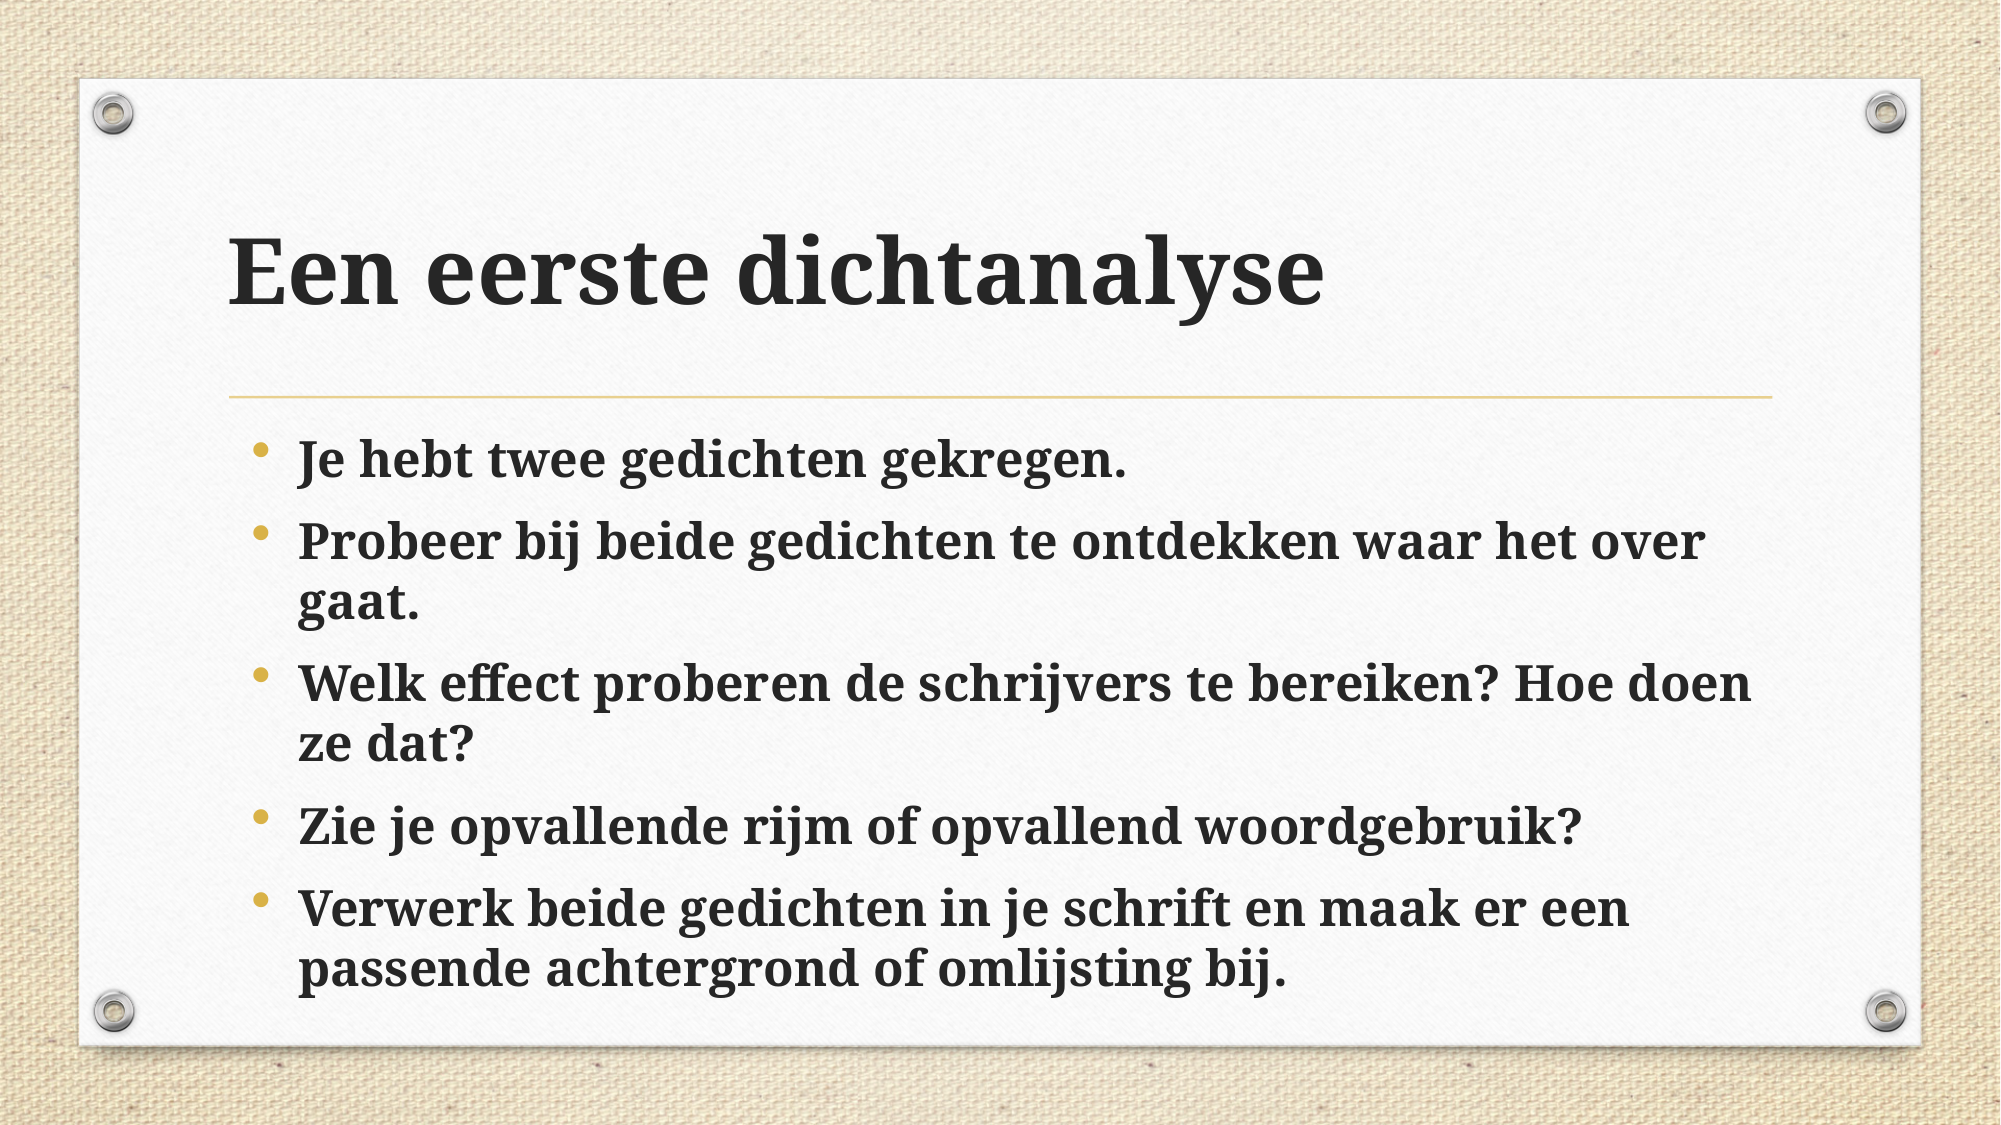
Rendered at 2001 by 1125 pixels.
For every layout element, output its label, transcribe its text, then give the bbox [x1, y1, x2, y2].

title Een eerste dichtanalyse [212, 161, 1788, 375]
list Je hebt twee gedichten gekregen. Probeer bij beide gedichten te ontdekken waar het over gaat. Welk effect proberen de schrijvers te bereiken? Hoe doen ze dat? Zie je opvallende rijm of opvallend woordgebruik? Verwerk beide gedichten in je schrift en maak er een passende achtergrond of omlijsting bij. [212, 419, 1788, 965]
picture [0, 0, 2001, 1125]
